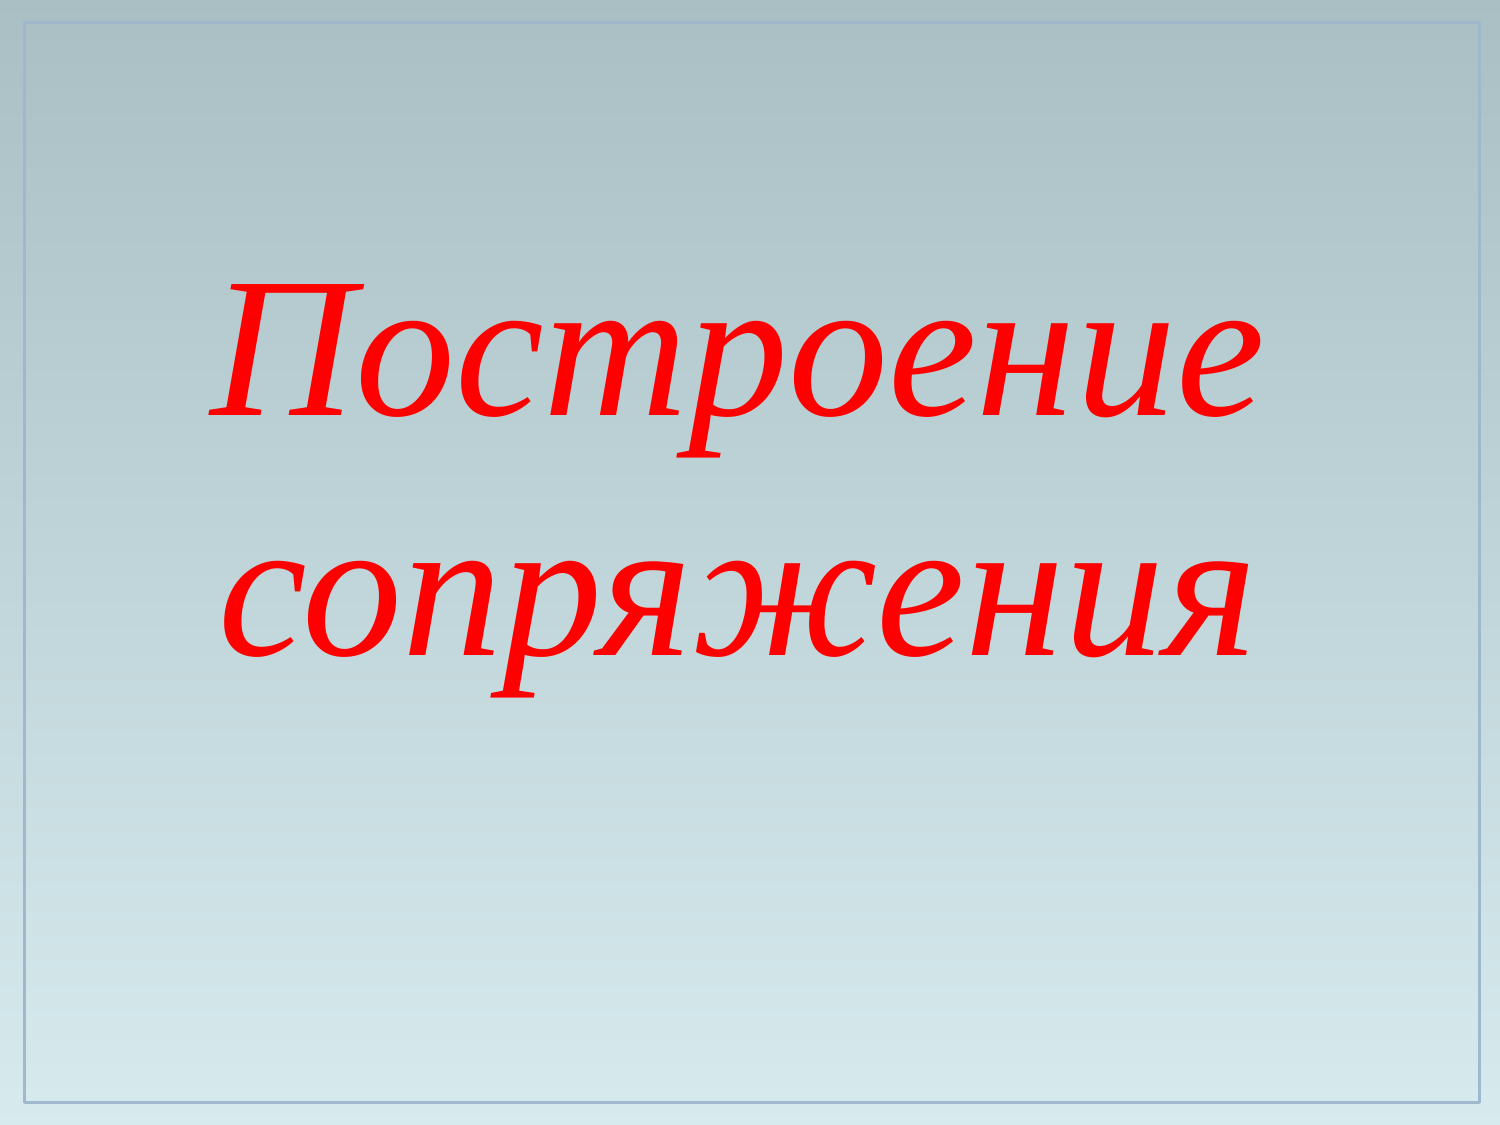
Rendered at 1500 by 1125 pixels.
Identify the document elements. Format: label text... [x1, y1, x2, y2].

text_box Построение сопряжения [171, 208, 1306, 703]
